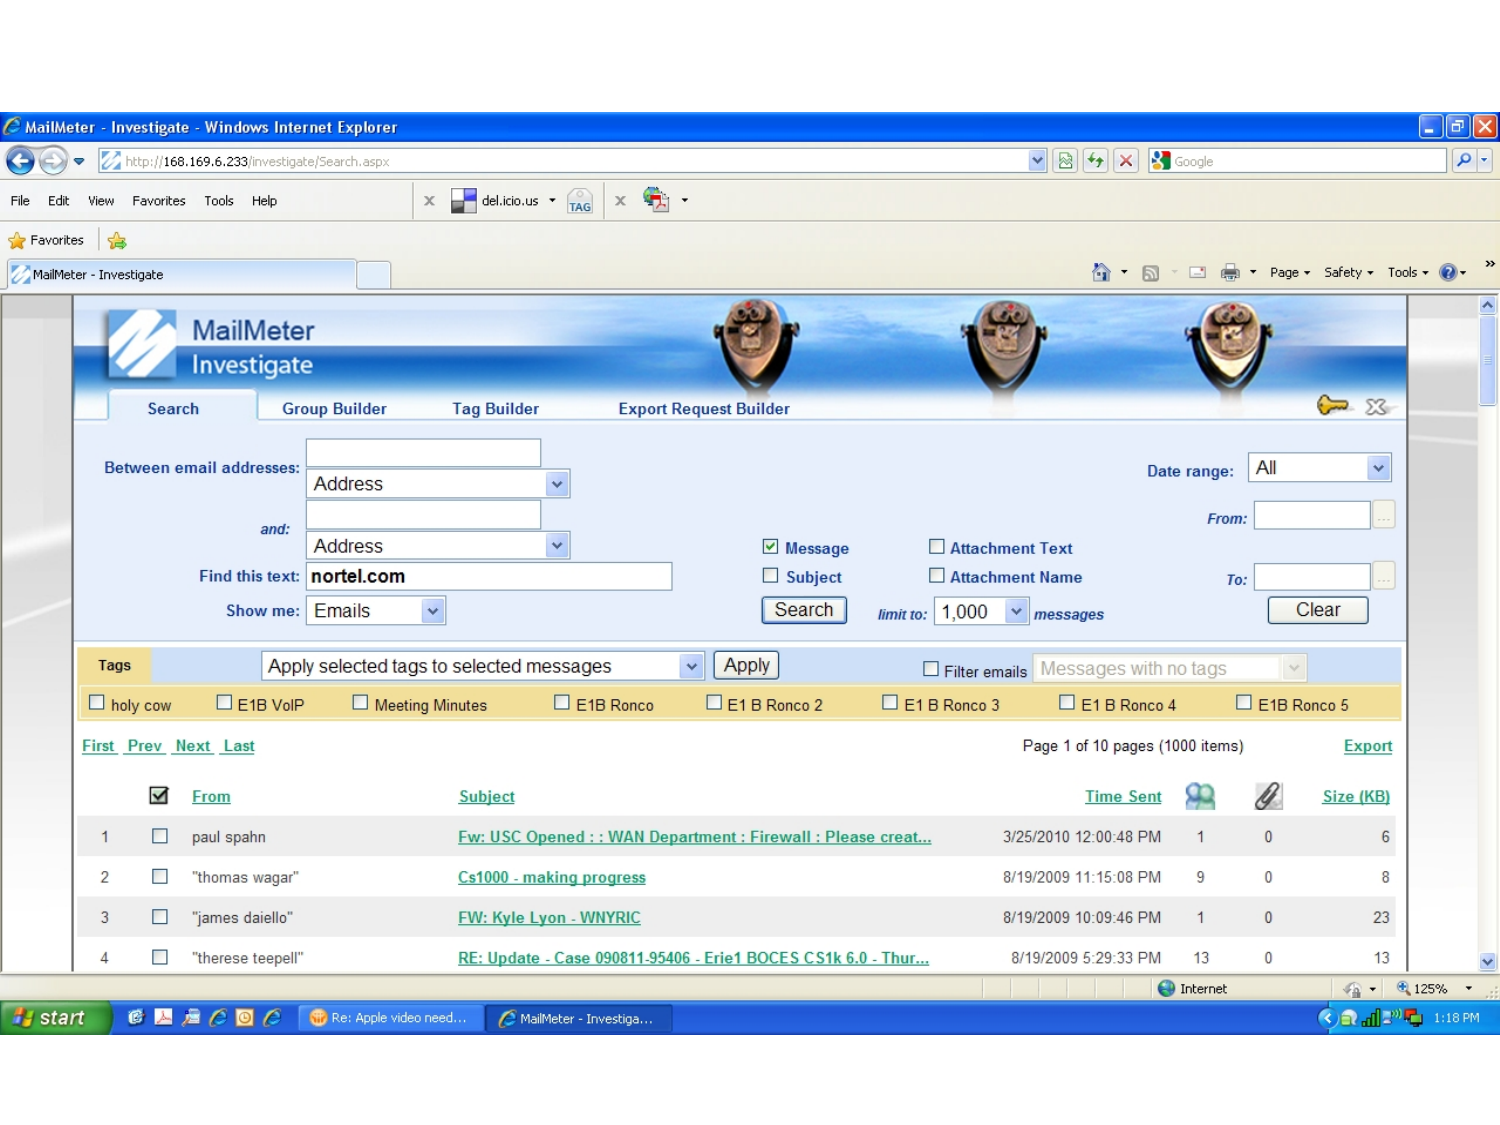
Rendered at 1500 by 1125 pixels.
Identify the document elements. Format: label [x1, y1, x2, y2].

picture [0, 112, 1500, 1035]
